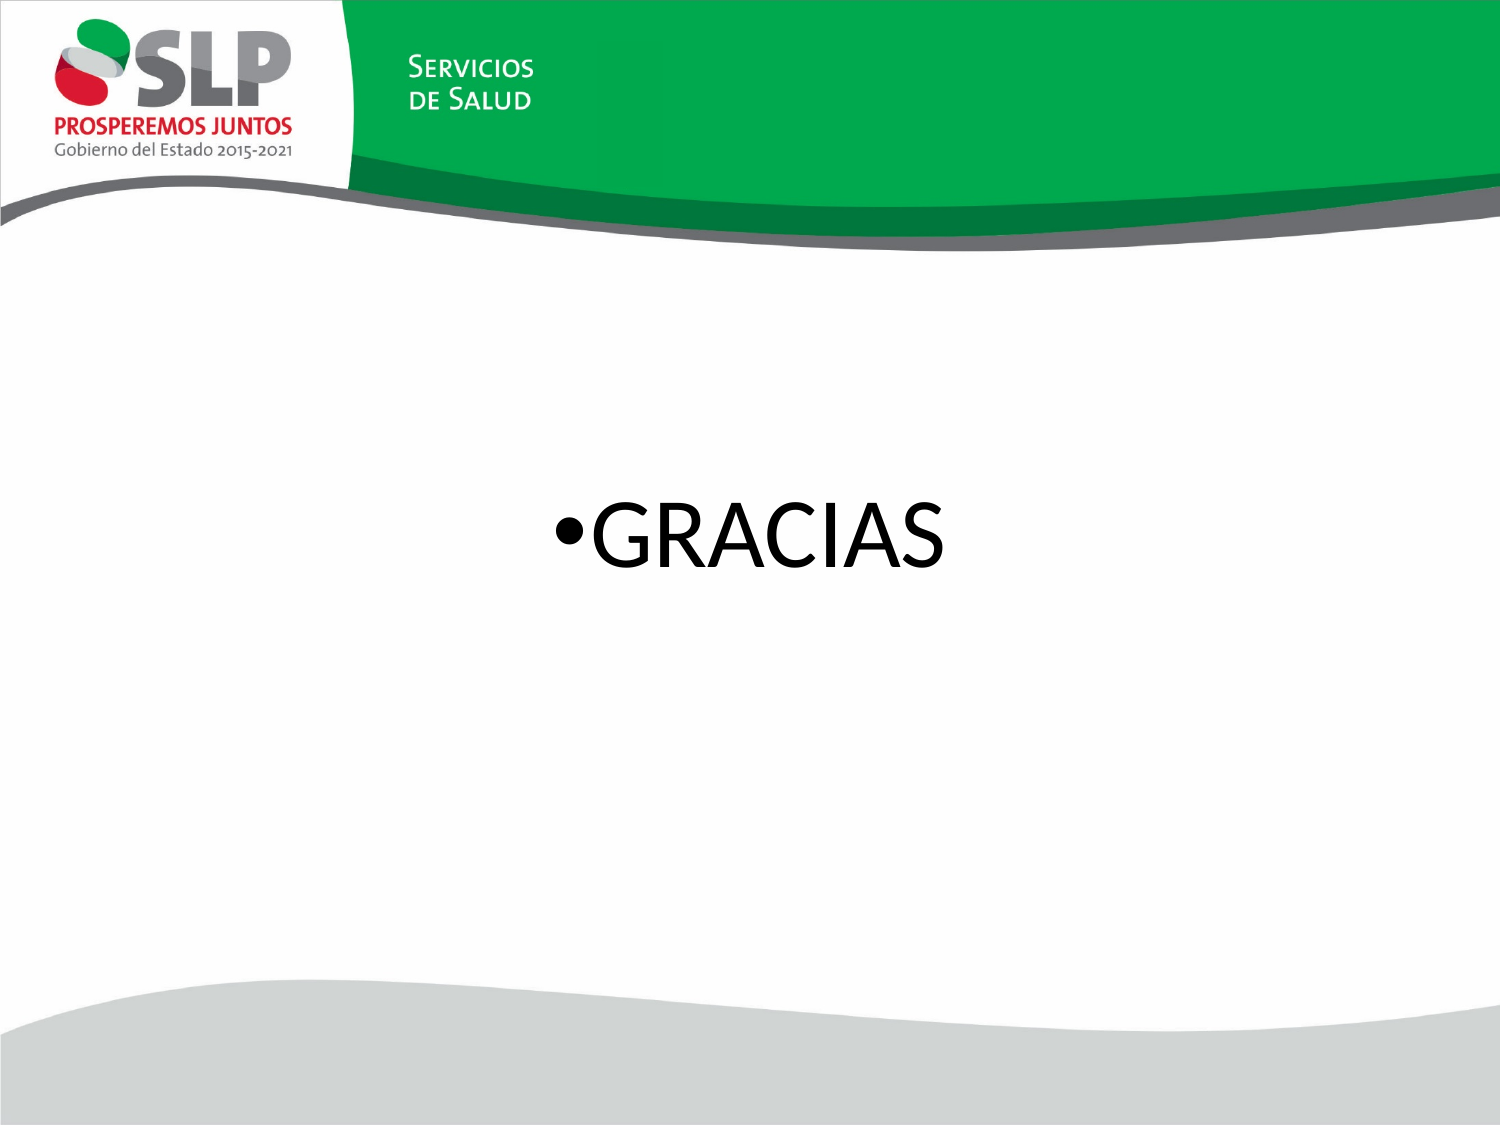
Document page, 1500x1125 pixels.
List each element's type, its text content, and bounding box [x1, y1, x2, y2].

picture [0, 0, 1500, 1125]
list GRACIAS [103, 299, 1397, 1014]
